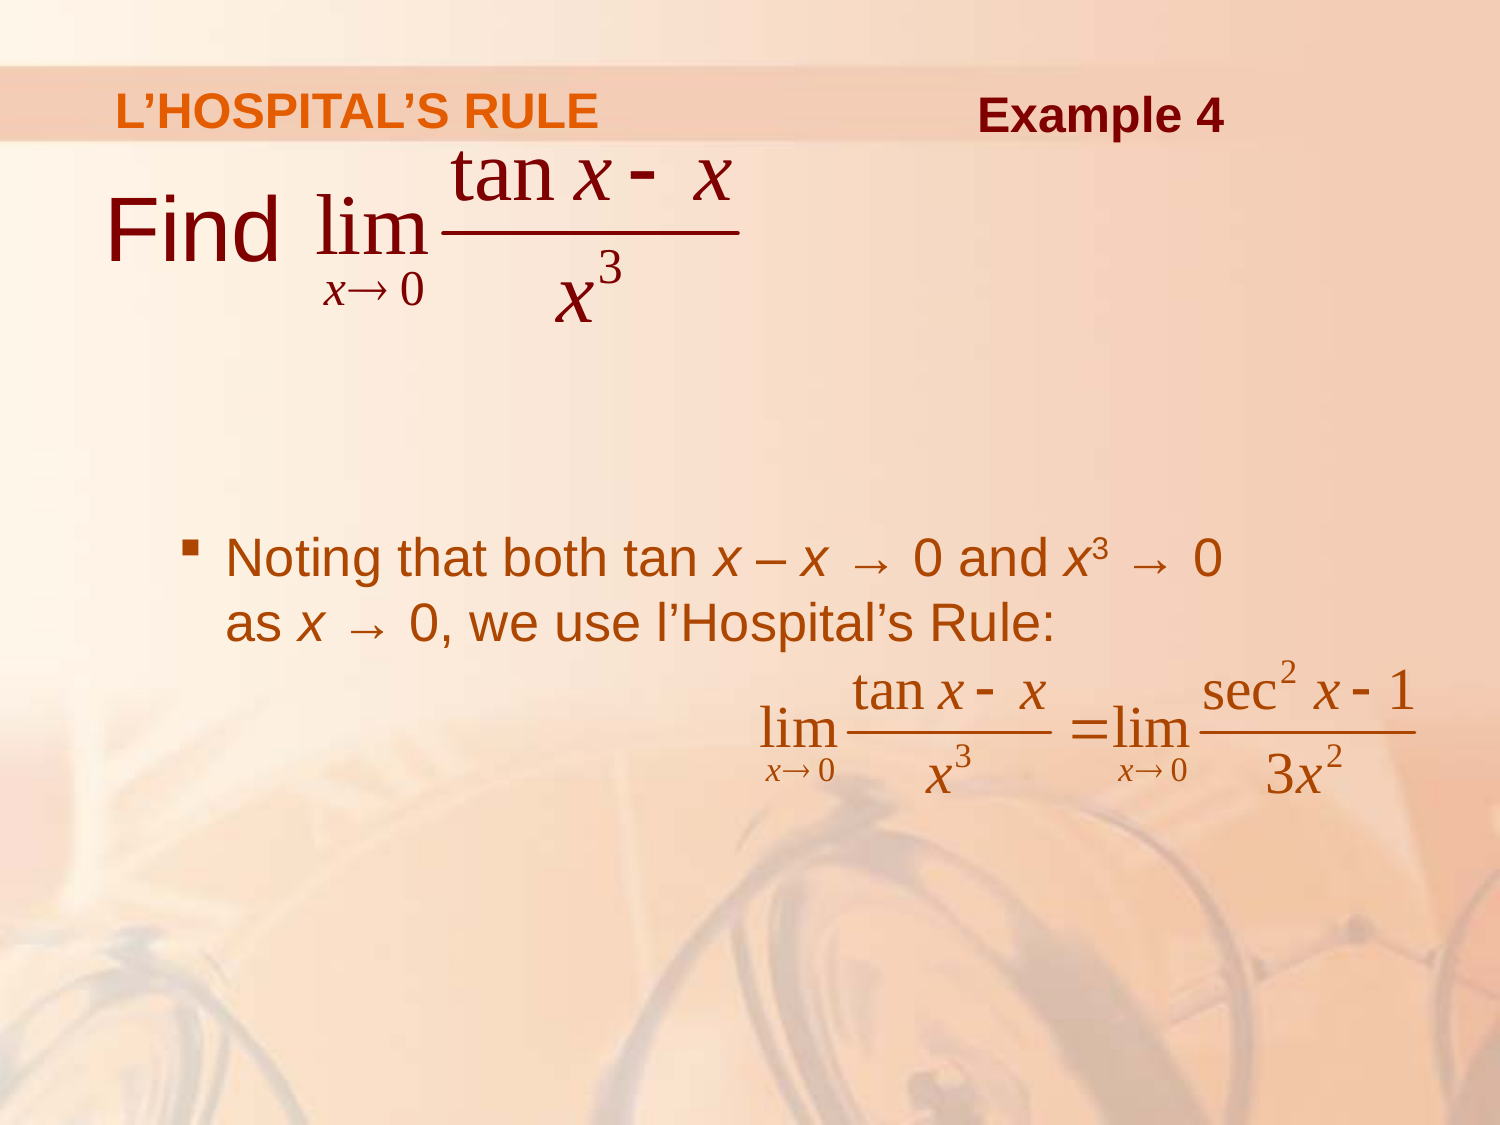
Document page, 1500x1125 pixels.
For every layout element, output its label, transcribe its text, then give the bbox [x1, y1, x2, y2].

title L’HOSPITAL’S RULE [99, 60, 976, 128]
text_box Example 4 [962, 74, 1425, 150]
picture [0, 0, 1500, 1125]
list Find Noting that both tan x – x → 0 and x3 → 0 as x → 0, we use l’Hospital’s Rule: [88, 128, 1496, 1093]
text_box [751, 642, 1427, 807]
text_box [303, 117, 758, 342]
